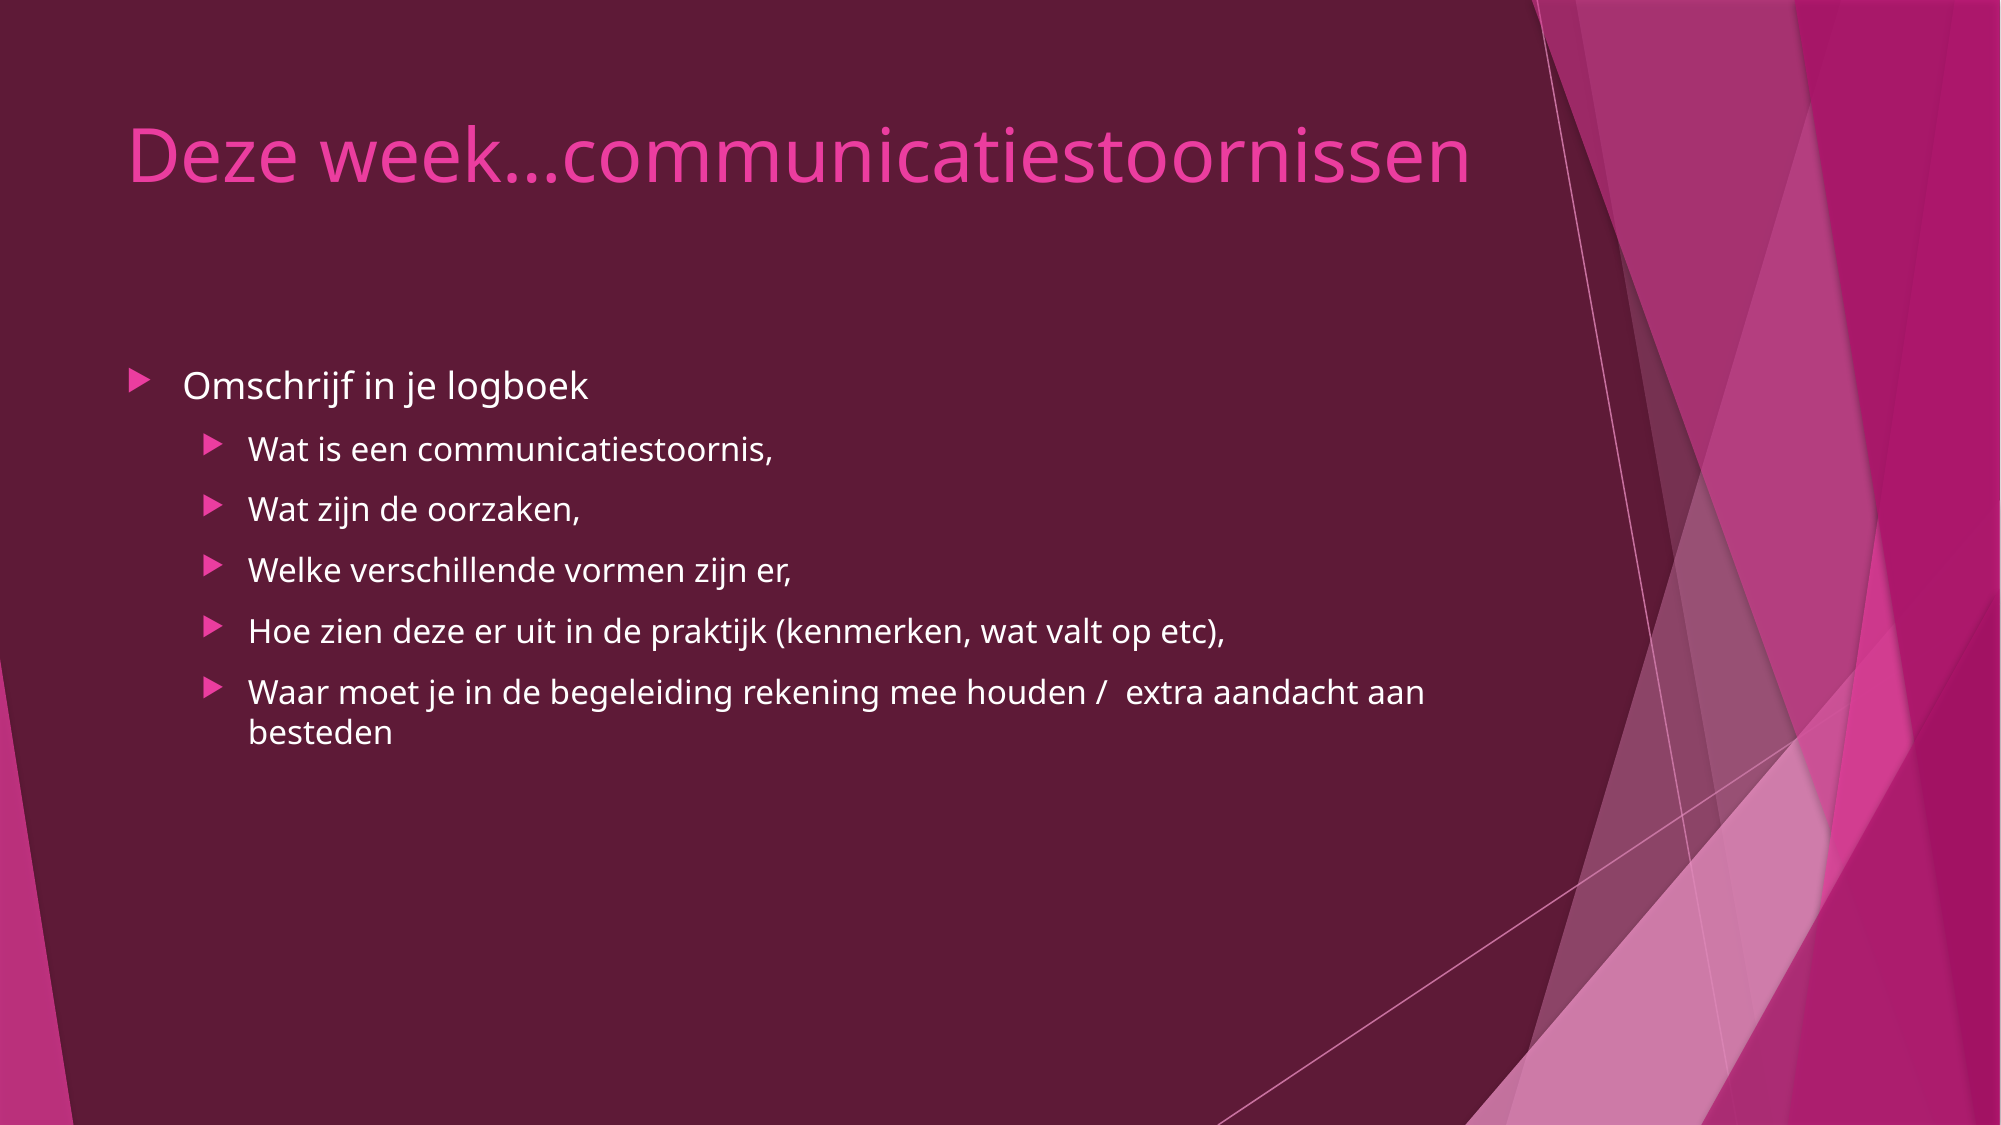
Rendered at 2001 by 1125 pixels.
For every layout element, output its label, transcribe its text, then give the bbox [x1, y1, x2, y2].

title Deze week…communicatiestoornissen [111, 99, 1522, 317]
list Omschrijf in je logboek Wat is een communicatiestoornis, Wat zijn de oorzaken, Welke verschillende vormen zijn er, Hoe zien deze er uit in de praktijk (kenmerken, wat valt op etc), Waar moet je in de begeleiding rekening mee houden / extra aandacht aan besteden [111, 354, 1522, 992]
